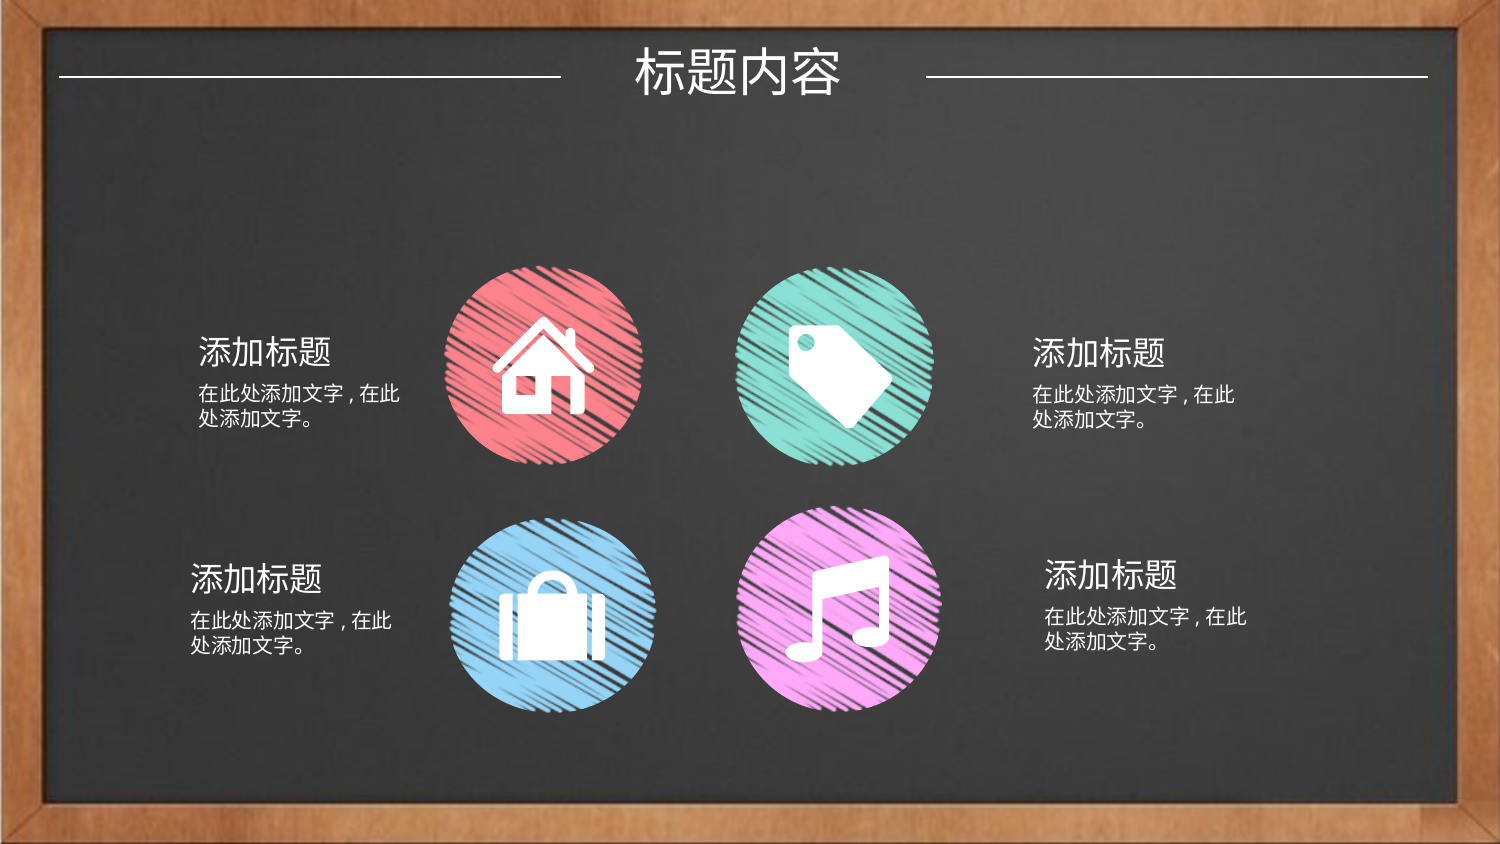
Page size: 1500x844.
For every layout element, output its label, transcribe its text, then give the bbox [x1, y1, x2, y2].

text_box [447, 517, 657, 714]
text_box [733, 266, 935, 467]
text_box 添加标题 在此处添加文字,在此处添加文字。 [187, 325, 416, 436]
text_box 添加标题 在此处添加文字,在此处添加文字。 [1021, 326, 1251, 438]
text_box 标题内容 [608, 32, 868, 110]
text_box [443, 265, 644, 466]
picture [0, 0, 1500, 844]
text_box 添加标题 在此处添加文字,在此处添加文字。 [1033, 549, 1262, 660]
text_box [735, 505, 943, 713]
text_box 添加标题 在此处添加文字,在此处添加文字。 [179, 552, 408, 664]
